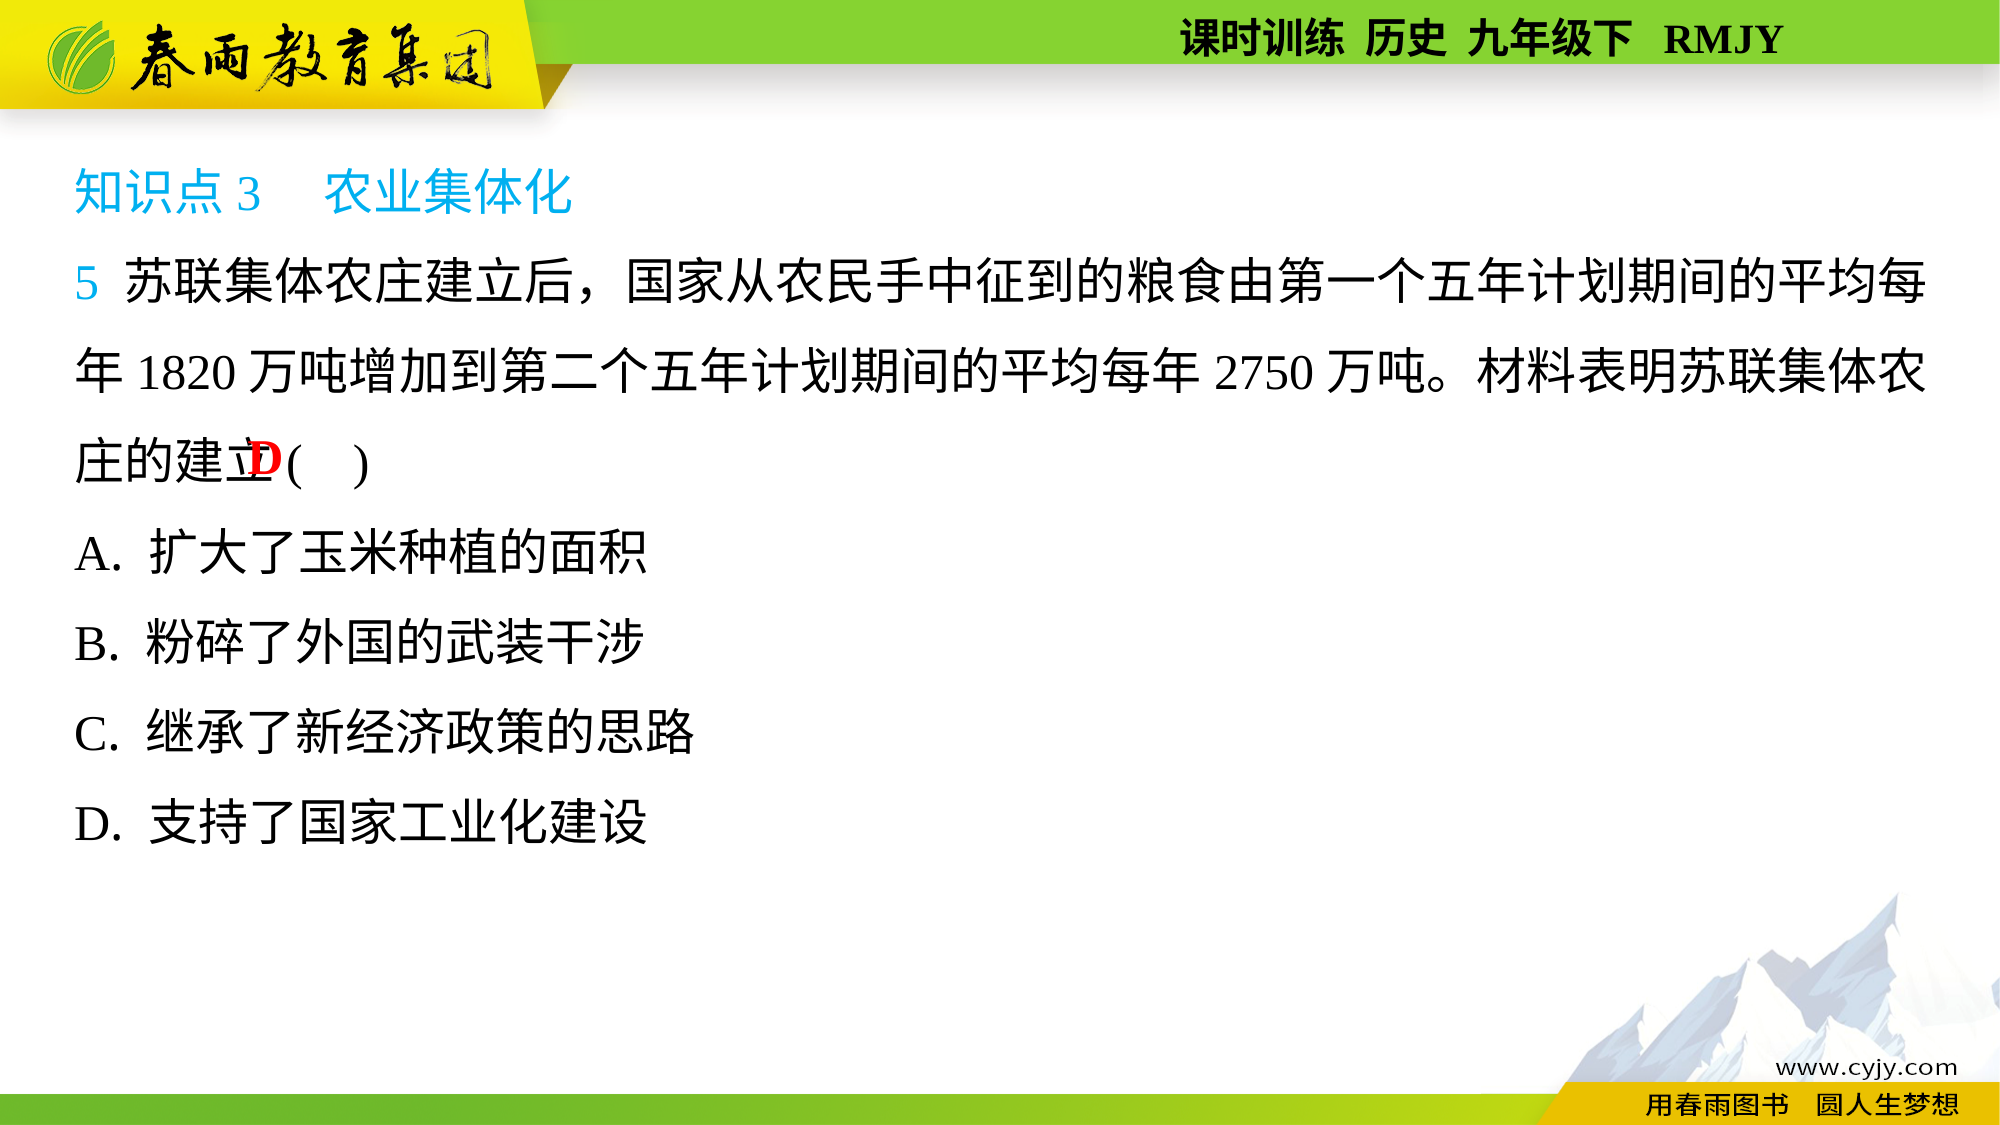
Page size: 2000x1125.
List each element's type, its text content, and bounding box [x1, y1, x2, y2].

text_box D [232, 417, 299, 493]
picture [0, 0, 2000, 1125]
list 知识点3 农业集体化 5 苏联集体农庄建立后，国家从农民手中征到的粮食由第一个五年计划期间的平均每年1820万吨增加到第二个五年计划期间的平均每年2750万吨。材料表明苏联集体农庄的建立( ) A. 扩大了玉米种植的面积 B. 粉碎了外国的武装干涉 C. 继承了新经济政策的思路 D. 支持了国家工业化建设 [59, 122, 1944, 865]
